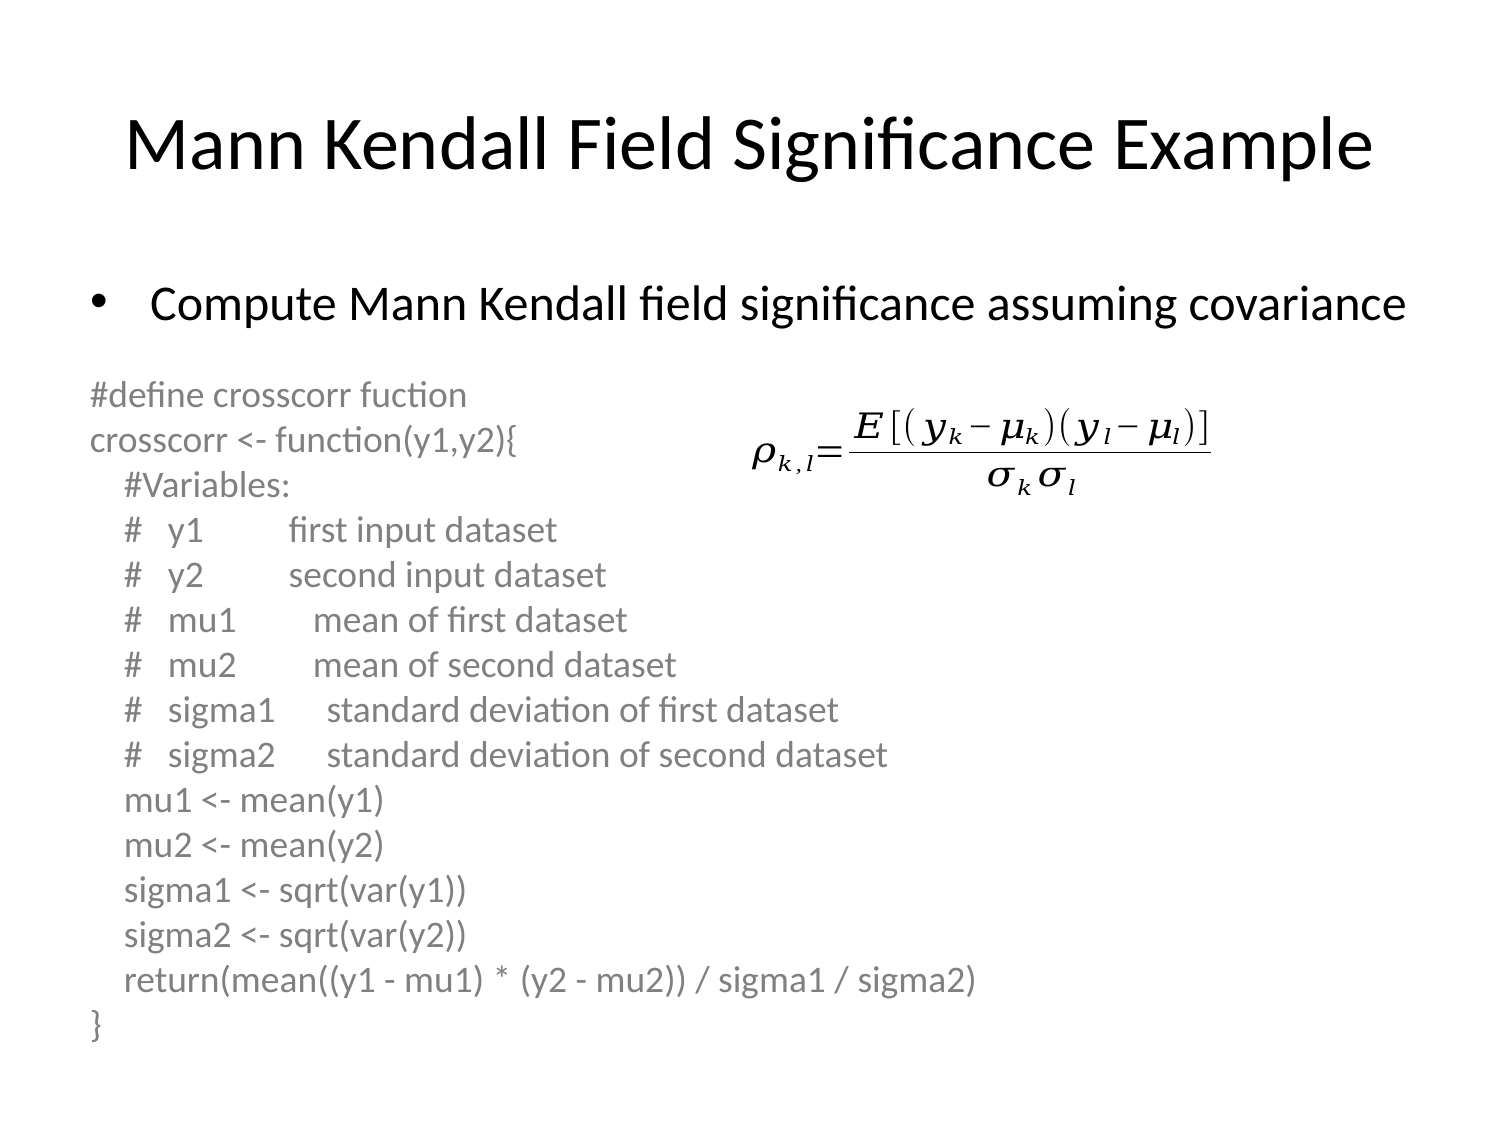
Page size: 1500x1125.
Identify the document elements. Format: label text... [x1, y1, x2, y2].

text_box #define crosscorr fuction crosscorr <- function(y1,y2){ #Variables: # y1 first input dataset # y2 second input dataset # mu1 mean of first dataset # mu2 mean of second dataset # sigma1 standard deviation of first dataset # sigma2 standard deviation of second dataset mu1 <- mean(y1) mu2 <- mean(y2) sigma1 <- sqrt(var(y1)) sigma2 <- sqrt(var(y2)) return(mean((y1 - mu1) * (y2 - mu2)) / sigma1 / sigma2) } [75, 362, 1375, 1053]
title Mann Kendall Field Significance Example [75, 45, 1425, 233]
list Compute Mann Kendall field significance assuming covariance [75, 262, 1425, 375]
